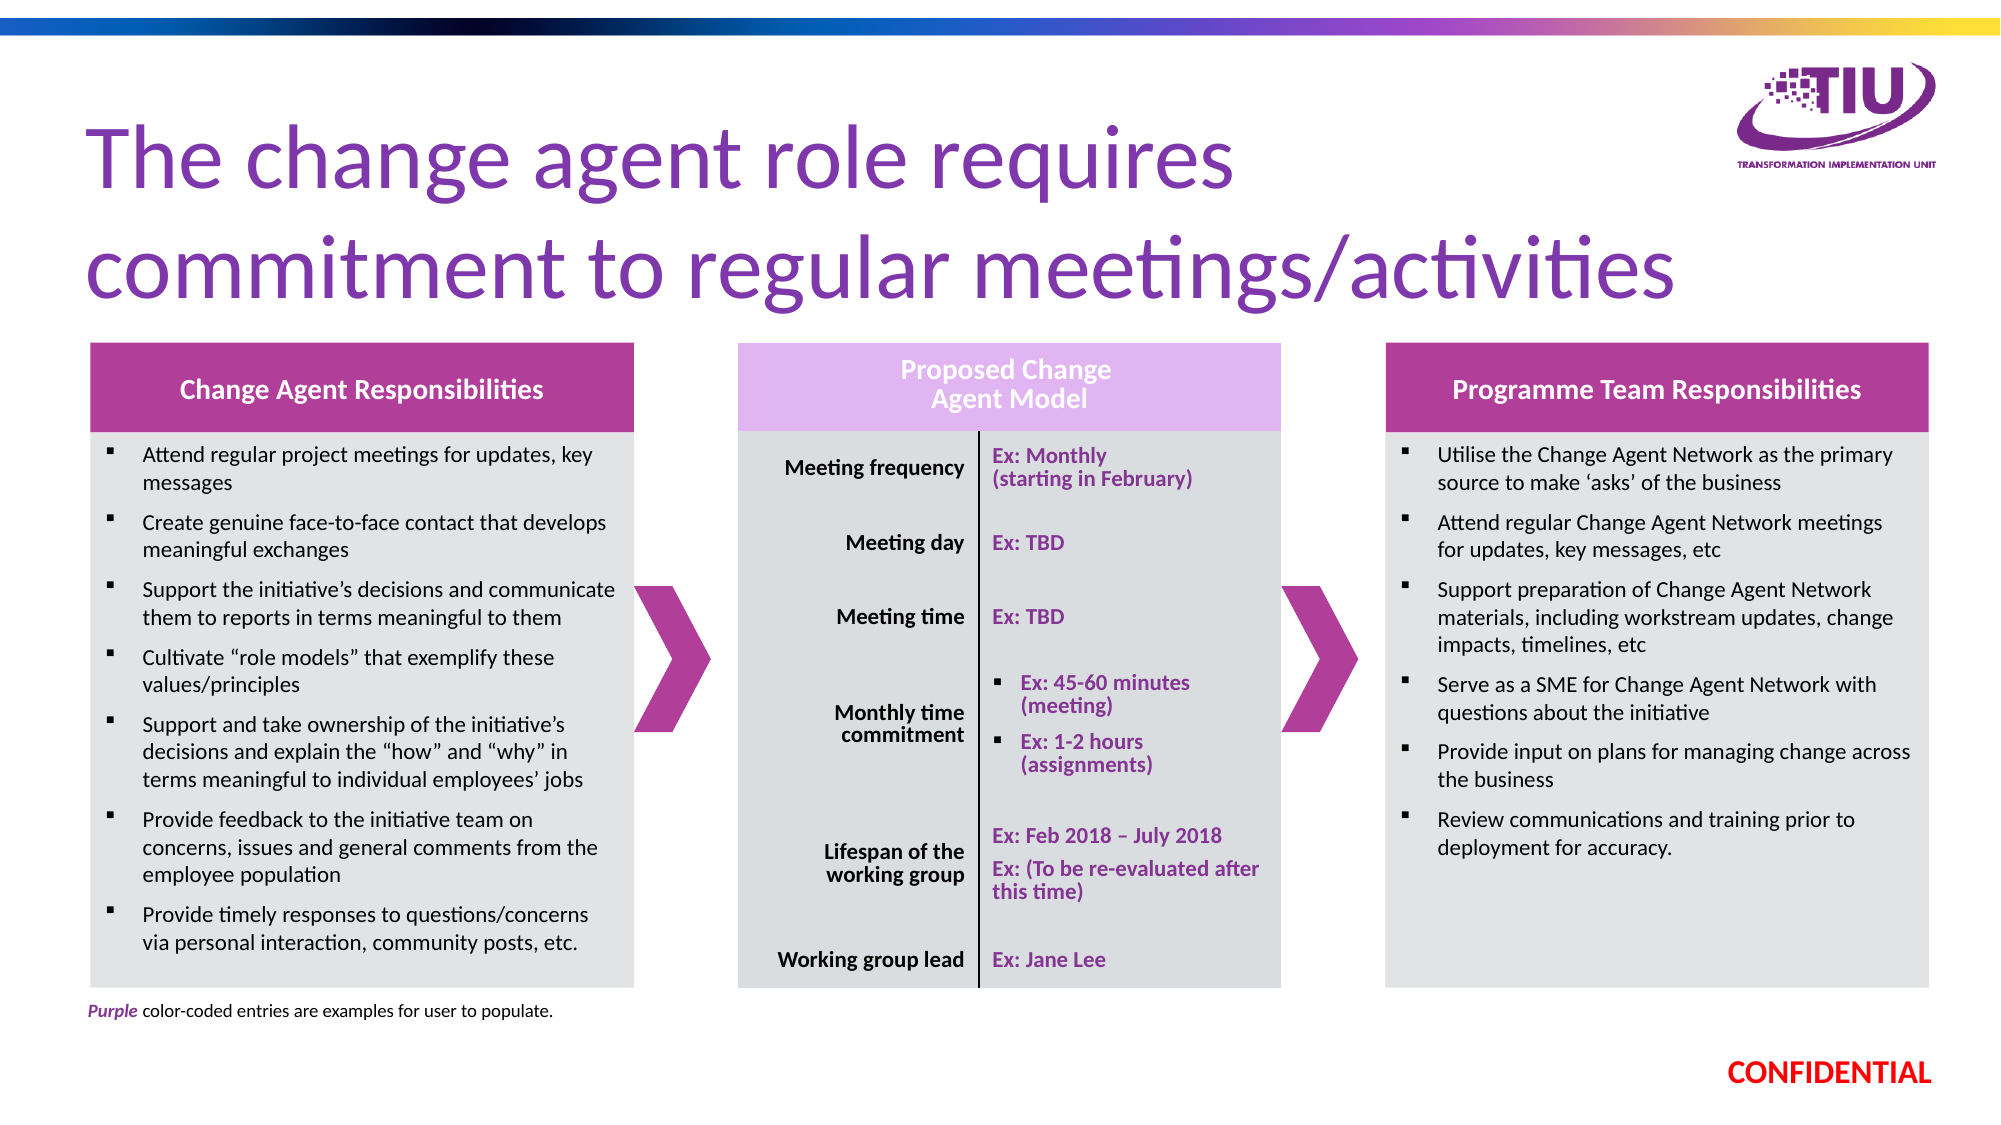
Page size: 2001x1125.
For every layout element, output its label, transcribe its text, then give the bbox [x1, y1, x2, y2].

text_box [1281, 586, 1359, 733]
table_cell Ex: Feb 2018 – July 2018 Ex: (To be re-evaluated after this time) [980, 796, 1281, 935]
text_box Utilise the Change Agent Network as the primary source to make ‘asks’ of the business Attend regular Change Agent Network meetings for updates, key messages, etc Support preparation of Change Agent Network materials, including workstream updates, change impacts, timelines, etc Serve as a SME for Change Agent Network with questions about the initiative Provide input on plans for managing change across the business Review communications and training prior to deployment for accuracy. [1385, 432, 1929, 988]
table_cell Meeting time [738, 582, 978, 655]
table_cell Meeting frequency [738, 431, 978, 508]
table_cell Monthly time commitment [738, 655, 978, 796]
text_box [634, 586, 711, 733]
table_cell Working group lead [738, 935, 978, 988]
picture [0, 0, 2001, 1125]
text_box Purple color-coded entries are examples for user to populate. [73, 990, 725, 1029]
table_cell Ex: TBD [980, 508, 1281, 582]
table_cell Ex: TBD [980, 582, 1281, 655]
text_box Programme Team Responsibilities [1385, 342, 1929, 432]
table_cell Ex: 45-60 minutes (meeting) Ex: 1-2 hours (assignments) [980, 655, 1281, 796]
table_header Proposed Change Agent Model [738, 343, 1281, 431]
table_cell Lifespan of the working group [738, 796, 978, 935]
table_cell Ex: Jane Lee [980, 935, 1281, 988]
table_cell Ex: Monthly (starting in February) [980, 431, 1281, 508]
text_box CONFIDENTIAL [1563, 1042, 1948, 1098]
text_box The change agent role requires commitment to regular meetings/activities [70, 89, 1745, 325]
text_box Attend regular project meetings for updates, key messages Create genuine face-to-face contact that develops meaningful exchanges Support the initiative’s decisions and communicate them to reports in terms meaningful to them Cultivate “role models” that exemplify these values/principles Support and take ownership of the initiative’s decisions and explain the “how” and “why” in terms meaningful to individual employees’ jobs Provide feedback to the initiative team on concerns, issues and general comments from the employee population Provide timely responses to questions/concerns via personal interaction, community posts, etc. [90, 432, 634, 988]
table_cell Meeting day [738, 508, 978, 582]
text_box Change Agent Responsibilities [90, 342, 634, 432]
